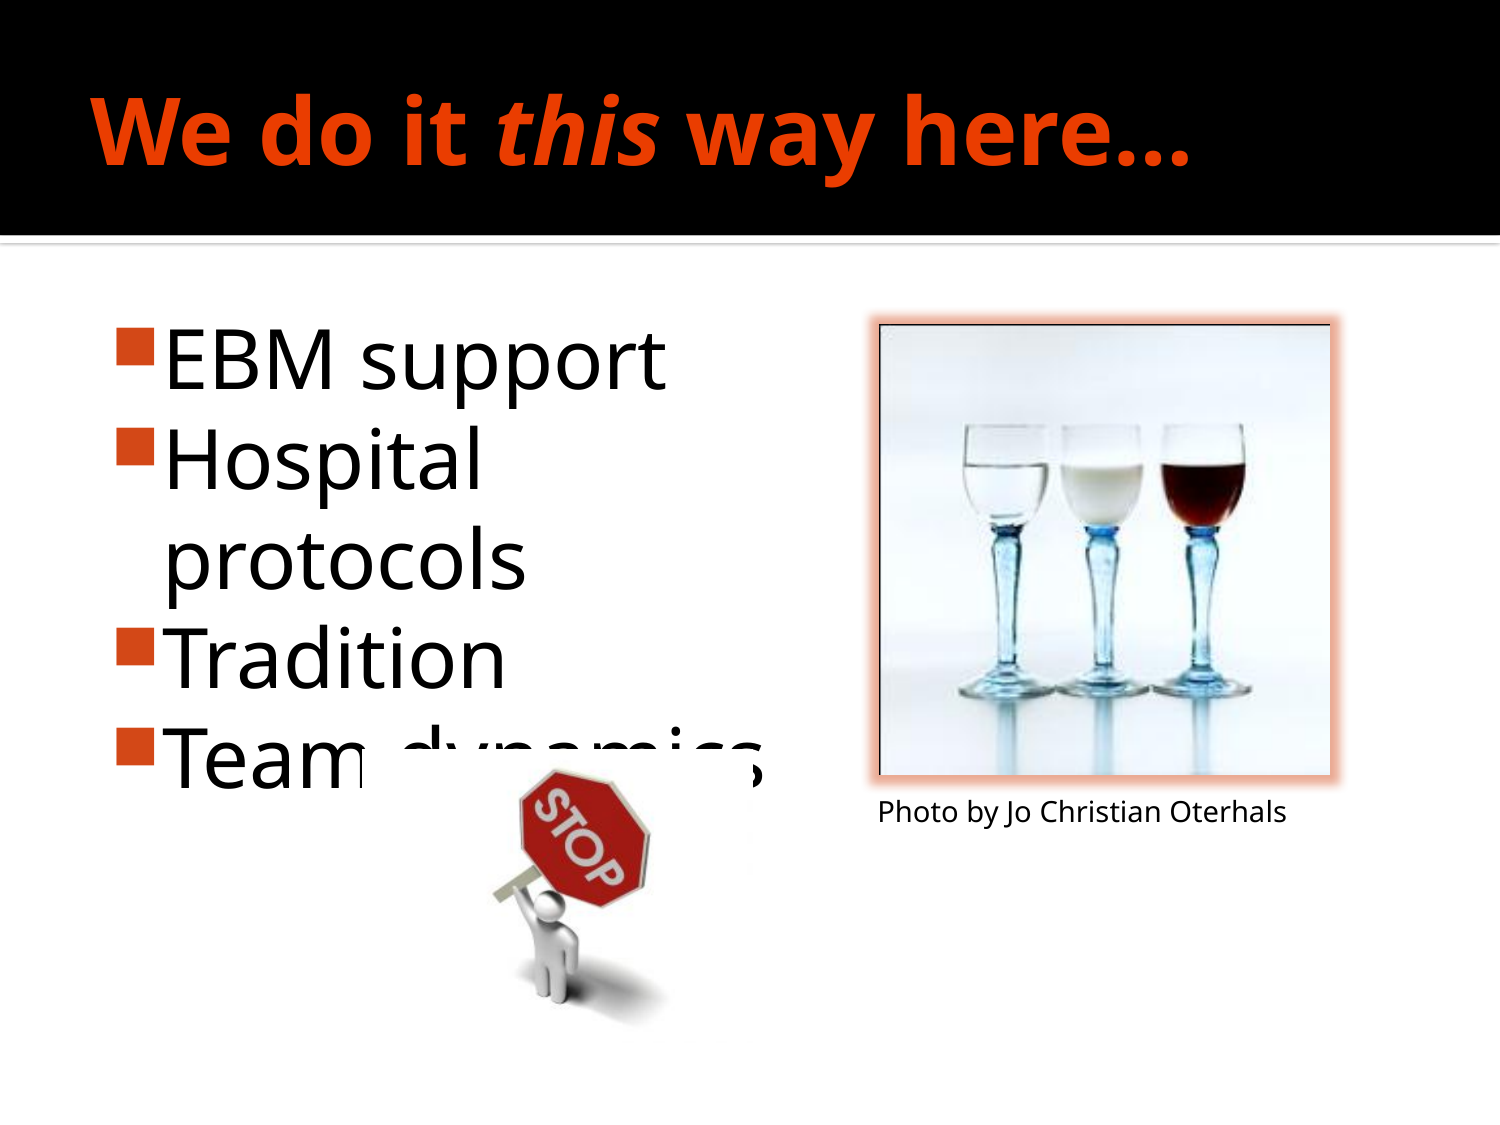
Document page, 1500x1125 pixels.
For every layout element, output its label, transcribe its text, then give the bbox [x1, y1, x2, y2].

text_box Photo by Jo Christian Oterhals [862, 777, 1413, 837]
title We do it this way here… [75, 24, 1425, 231]
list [879, 324, 1330, 775]
list EBM support Hospital protocols Tradition Team dynamics [75, 291, 813, 1050]
picture [362, 749, 753, 1043]
